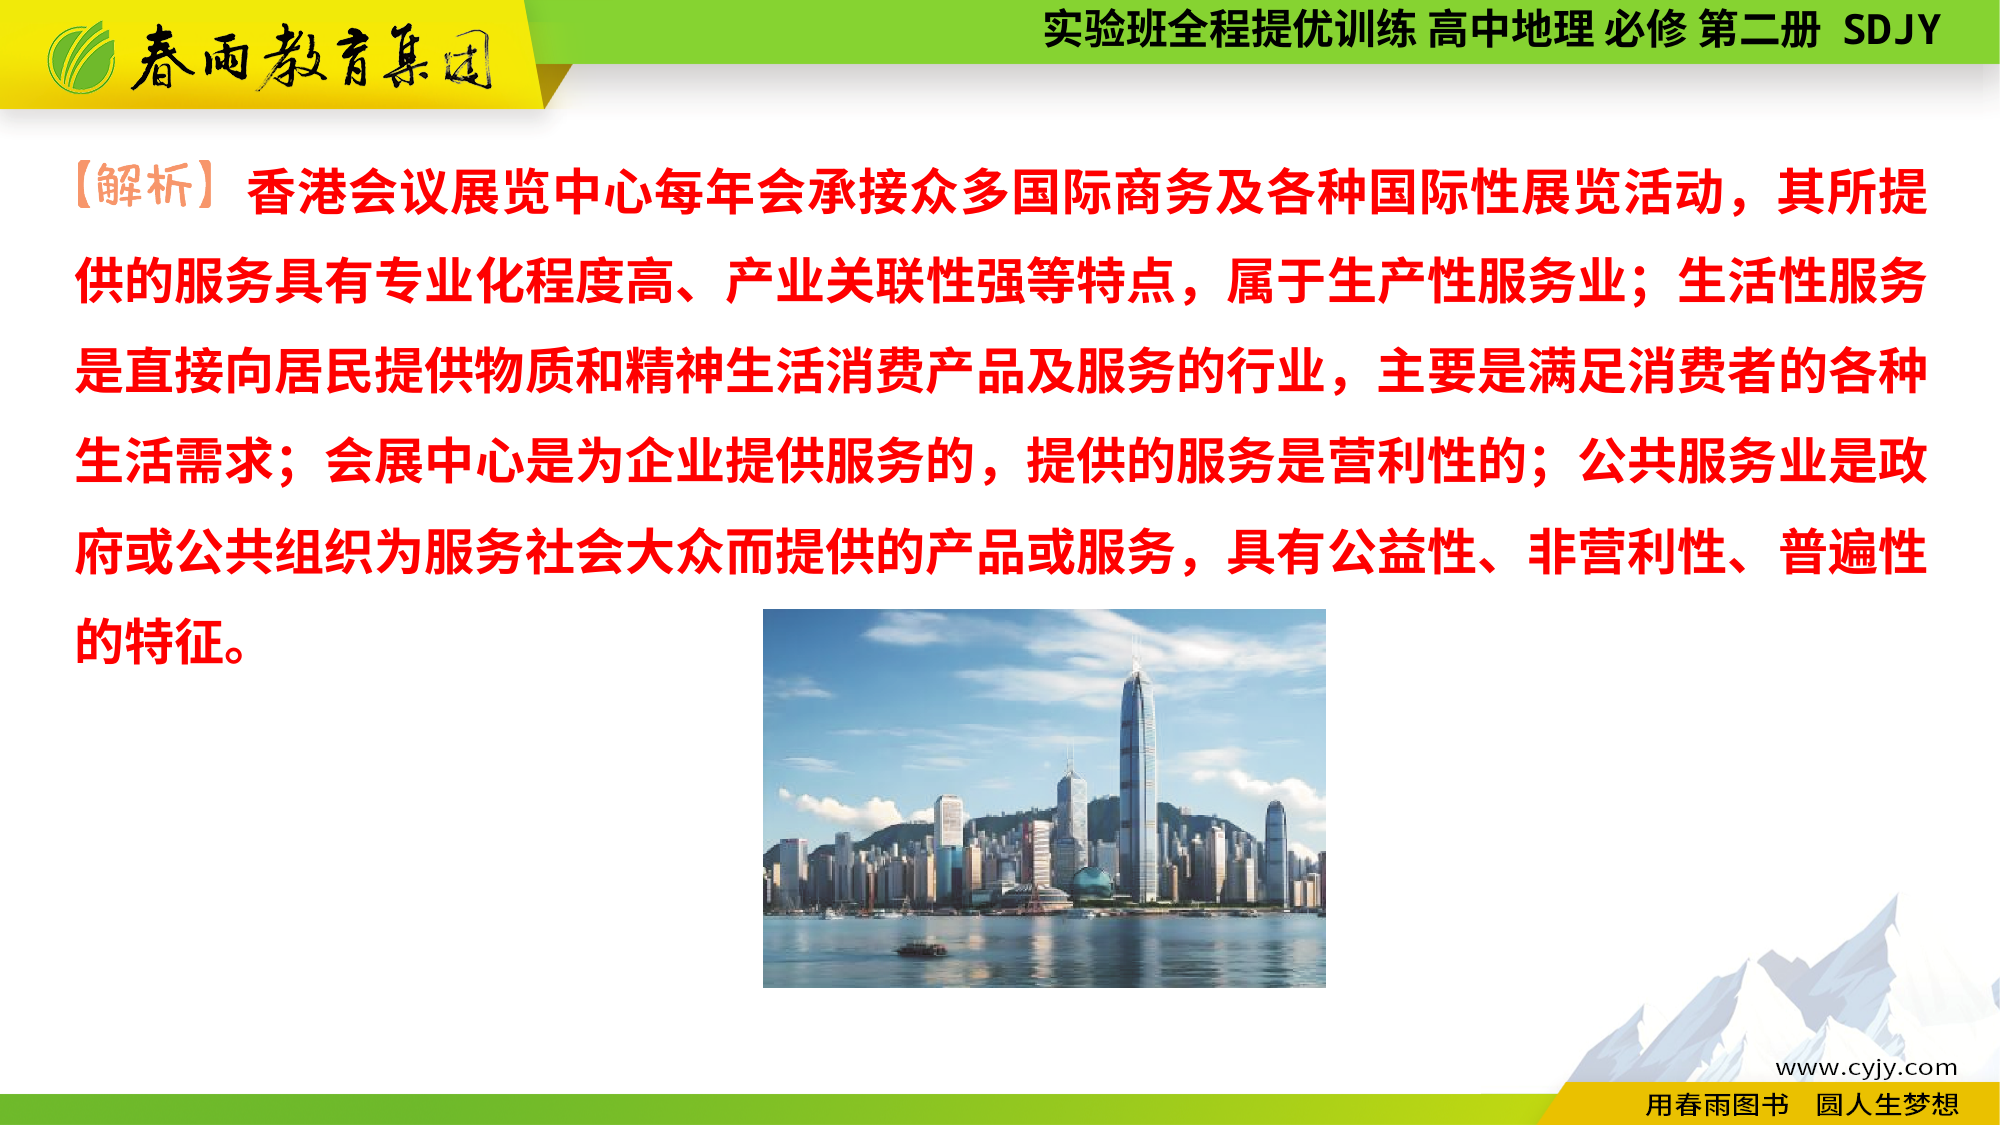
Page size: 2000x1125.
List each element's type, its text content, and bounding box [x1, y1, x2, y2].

list 香港会议展览中心每年会承接众多国际商务及各种国际性展览活动，其所提供的服务具有专业化程度高、产业关联性强等特点，属于生产性服务业；生活性服务是直接向居民提供物质和精神生活消费产品及服务的行业，主要是满足消费者的各种生活需求；会展中心是为企业提供服务的，提供的服务是营利性的；公共服务业是政府或公共组织为服务社会大众而提供的产品或服务，具有公益性、非营利性、普遍性的特征。 [59, 122, 1944, 672]
picture [0, 0, 2000, 1125]
